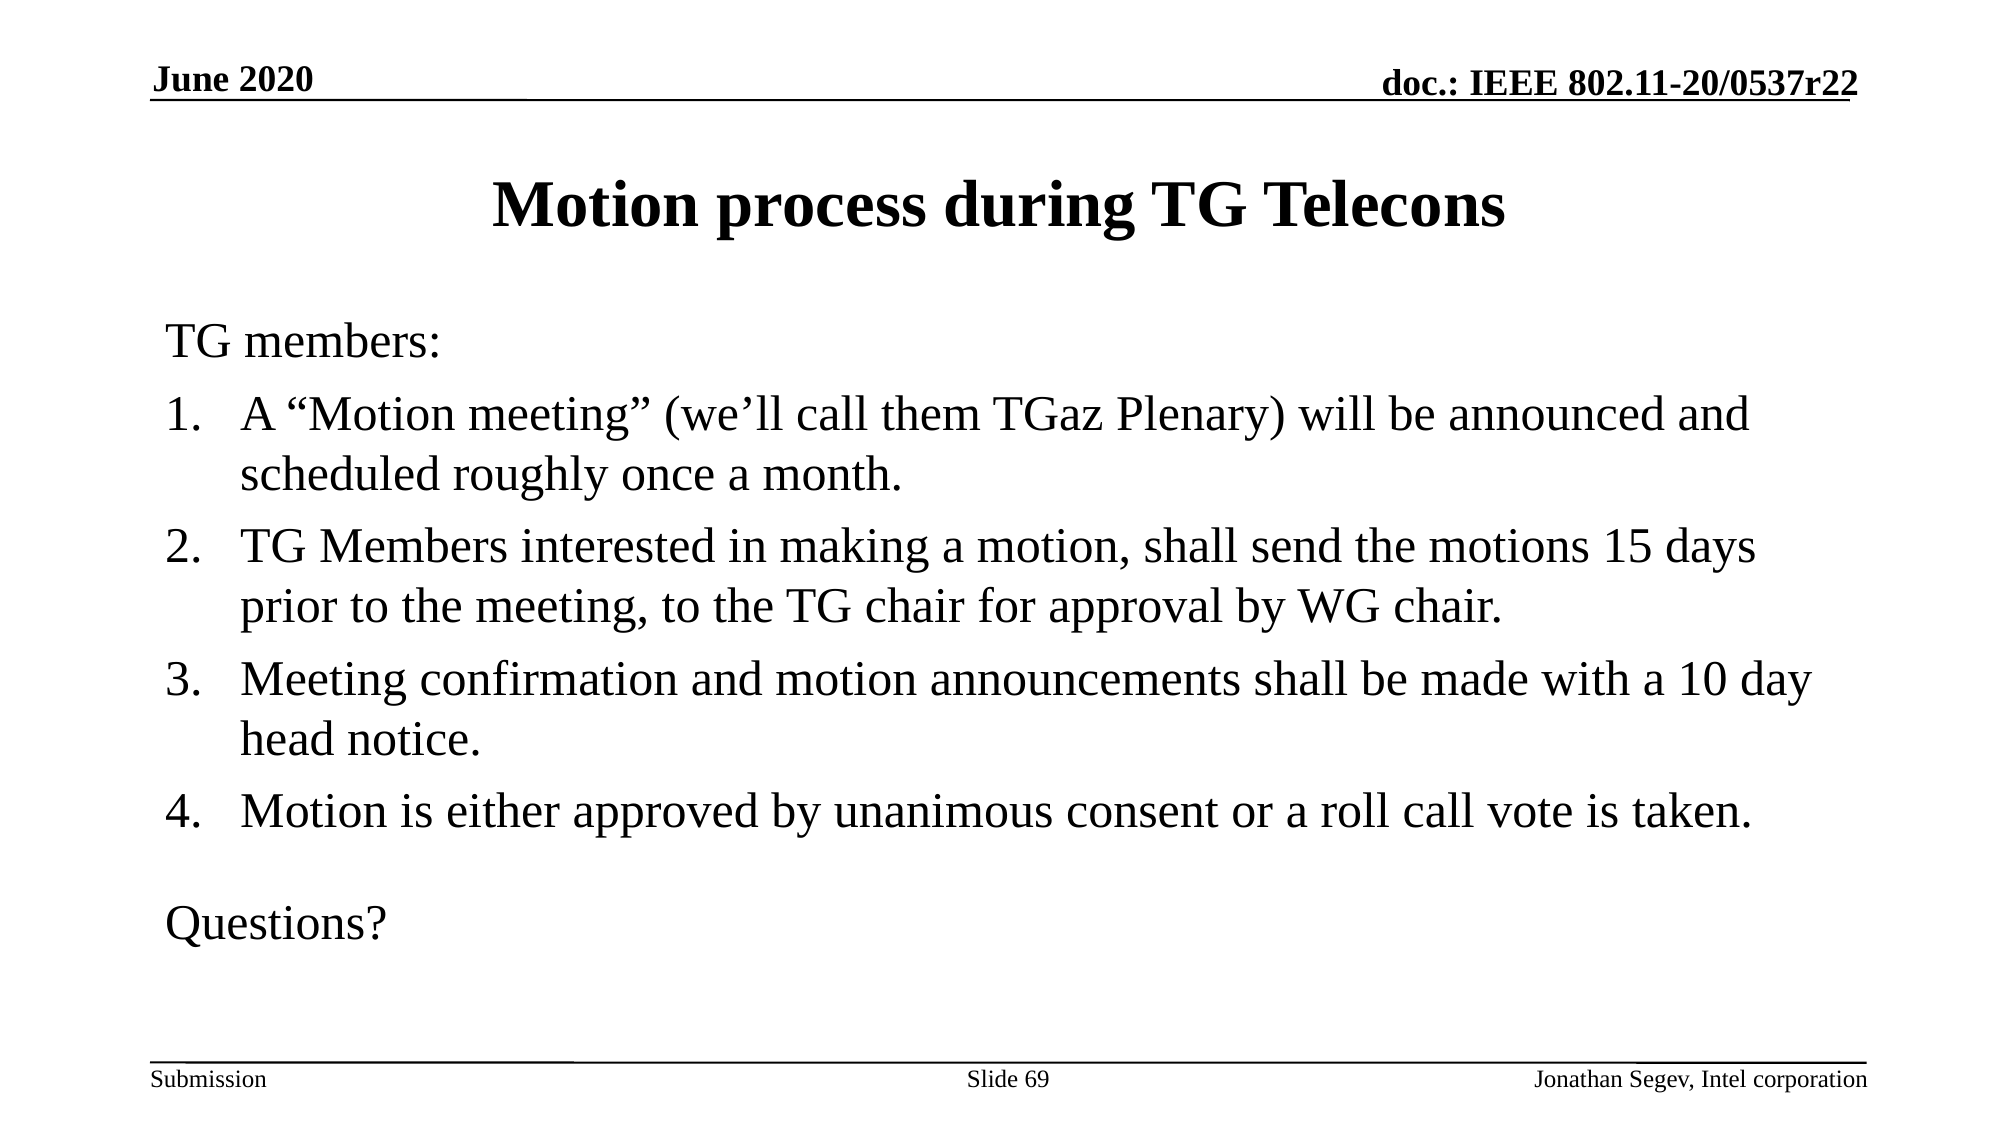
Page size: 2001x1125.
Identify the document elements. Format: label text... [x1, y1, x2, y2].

footer Jonathan Segev, Intel corporation [1171, 1061, 1869, 1093]
list TG members: A “Motion meeting” (we’ll call them TGaz Plenary) will be announced and scheduled roughly once a month. TG Members interested in making a motion, shall send the motions 15 days prior to the meeting, to the TG chair for approval by WG chair. Meeting confirmation and motion announcements shall be made with a 10 day head notice. Motion is either approved by unanimous consent or a roll call vote is taken. Questions? [149, 299, 1850, 1000]
title Motion process during TG Telecons [149, 112, 1850, 288]
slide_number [152, 54, 563, 100]
slide_number Slide 69 [950, 1061, 1067, 1123]
